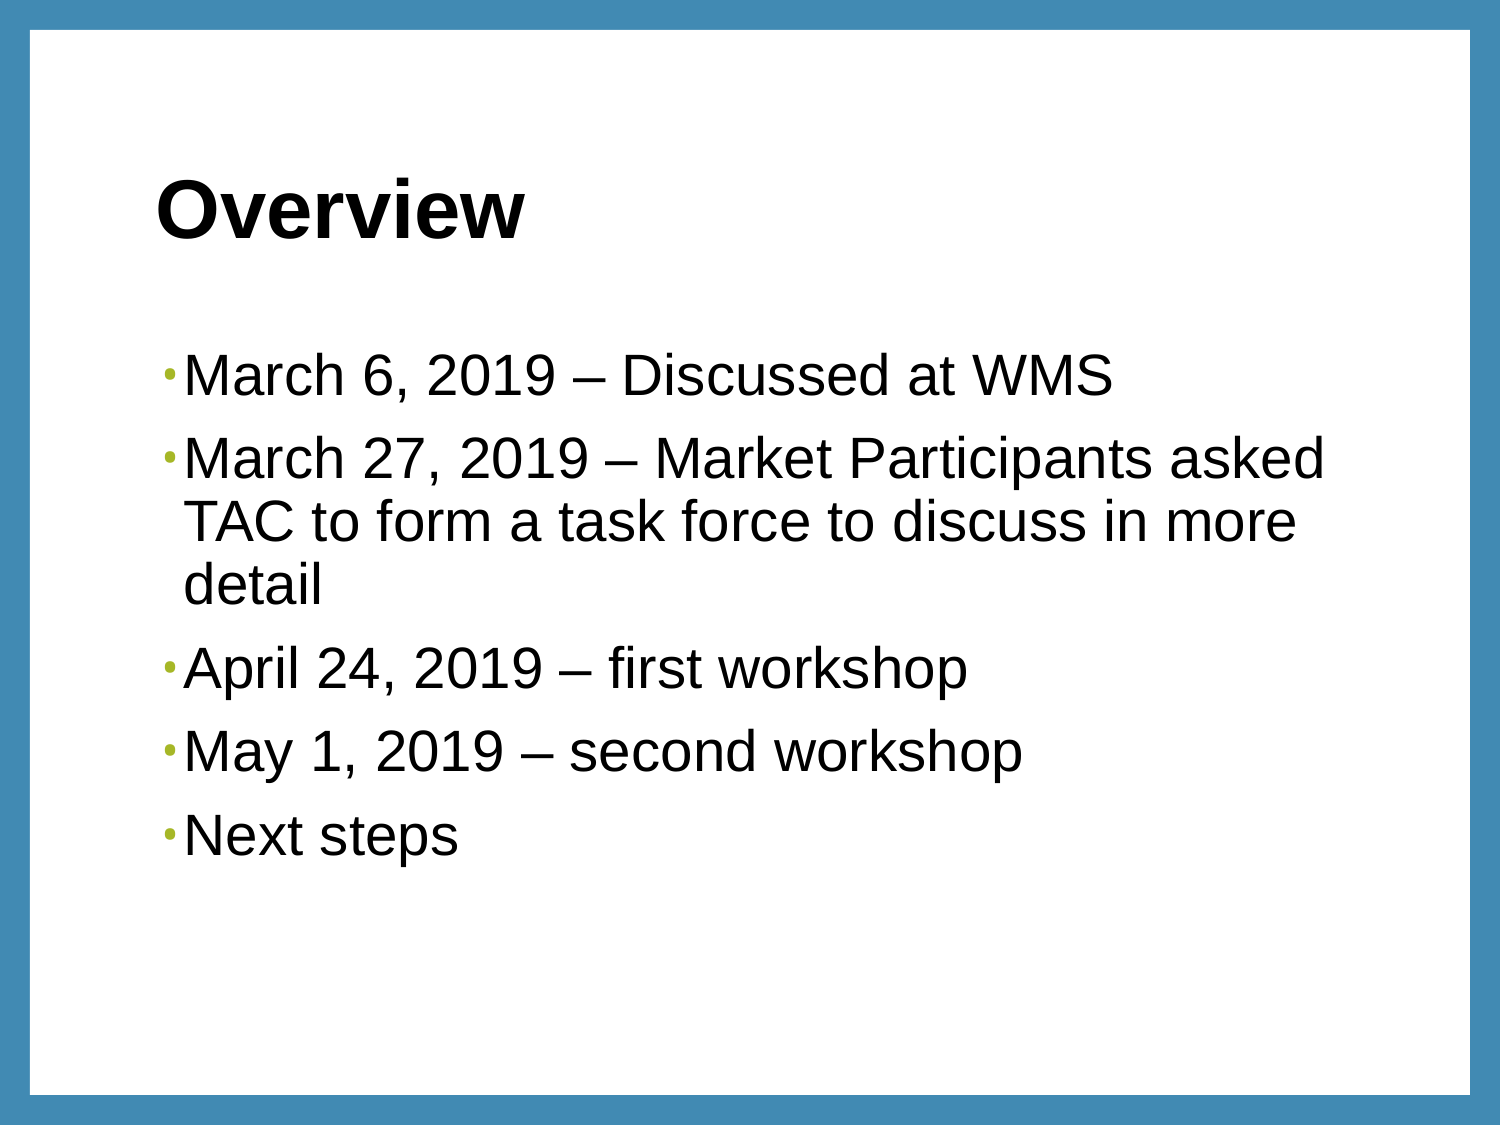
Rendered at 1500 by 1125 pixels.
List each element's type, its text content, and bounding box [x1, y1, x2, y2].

title Overview [140, 99, 1356, 323]
list March 6, 2019 – Discussed at WMS March 27, 2019 – Market Participants asked TAC to form a task force to discuss in more detail April 24, 2019 – first workshop May 1, 2019 – second workshop Next steps [140, 337, 1356, 1000]
